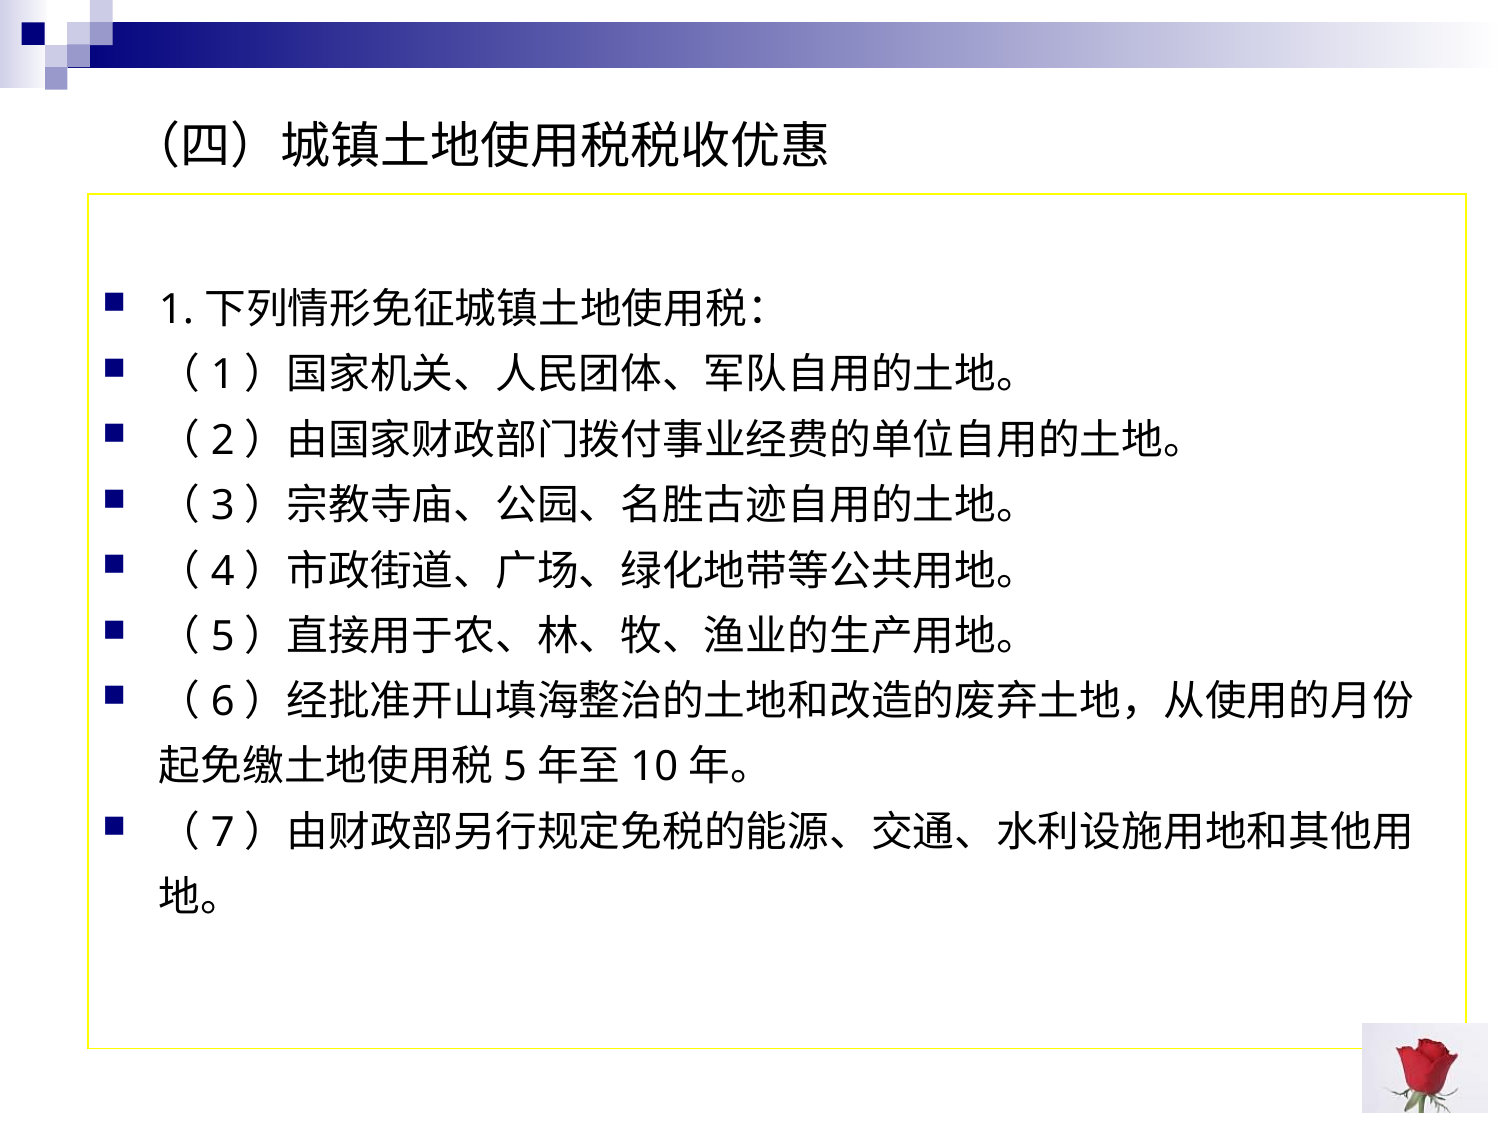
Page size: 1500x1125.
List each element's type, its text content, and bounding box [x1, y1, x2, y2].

list 1.下列情形免征城镇土地使用税： （1）国家机关、人民团体、军队自用的土地。 （2）由国家财政部门拨付事业经费的单位自用的土地。 （3）宗教寺庙、公园、名胜古迹自用的土地。 （4）市政街道、广场、绿化地带等公共用地。 （5）直接用于农、林、牧、渔业的生产用地。 （6）经批准开山填海整治的土地和改造的废弃土地，从使用的月份起免缴土地使用税5年至10年。 （7）由财政部另行规定免税的能源、交通、水利设施用地和其他用地。 [87, 193, 1467, 1049]
title （四）城镇土地使用税税收优惠 [52, 41, 1363, 213]
picture [1362, 1023, 1488, 1113]
